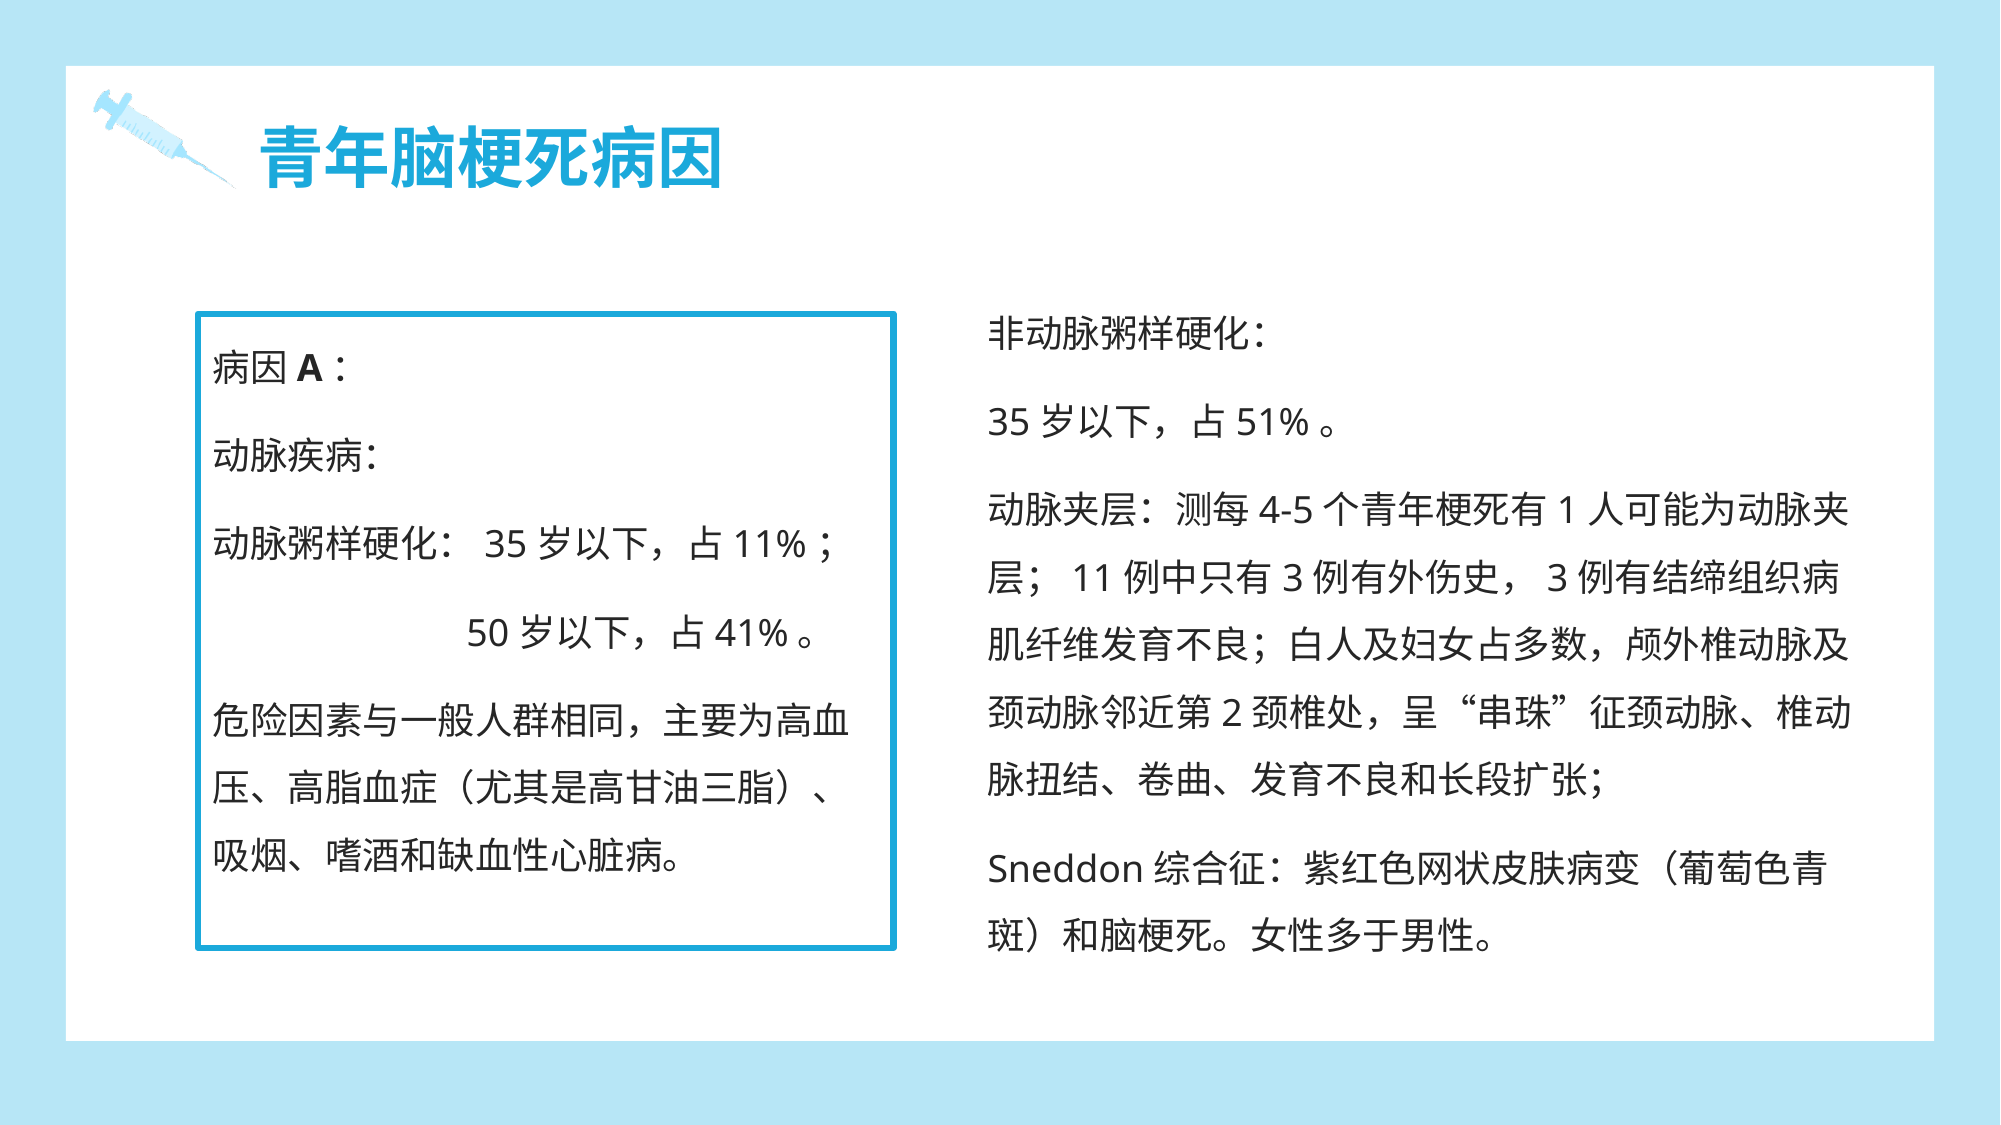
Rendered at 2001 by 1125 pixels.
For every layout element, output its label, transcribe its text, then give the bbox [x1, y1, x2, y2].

text_box 病因A： 动脉疾病： 动脉粥样硬化：35岁以下，占11%； 50岁以下，占41%。 危险因素与一般人群相同，主要为高血压、高脂血症（尤其是高甘油三脂）、吸烟、嗜酒和缺血性心脏病。 [198, 313, 894, 948]
picture [78, 63, 258, 209]
text_box 非动脉粥样硬化： 35岁以下，占51%。 动脉夹层：测每4-5个青年梗死有1人可能为动脉夹层；11例中只有3例有外伤史，3例有结缔组织病肌纤维发育不良；白人及妇女占多数，颅外椎动脉及颈动脉邻近第2颈椎处，呈“串珠”征颈动脉、椎动脉扭结、卷曲、发育不良和长段扩张； Sneddon综合征：紫红色网状皮肤病变（葡萄色青斑）和脑梗死。女性多于男性。 [972, 279, 1881, 782]
text_box 青年脑梗死病因 [242, 107, 762, 197]
text_box [65, 65, 1935, 1042]
